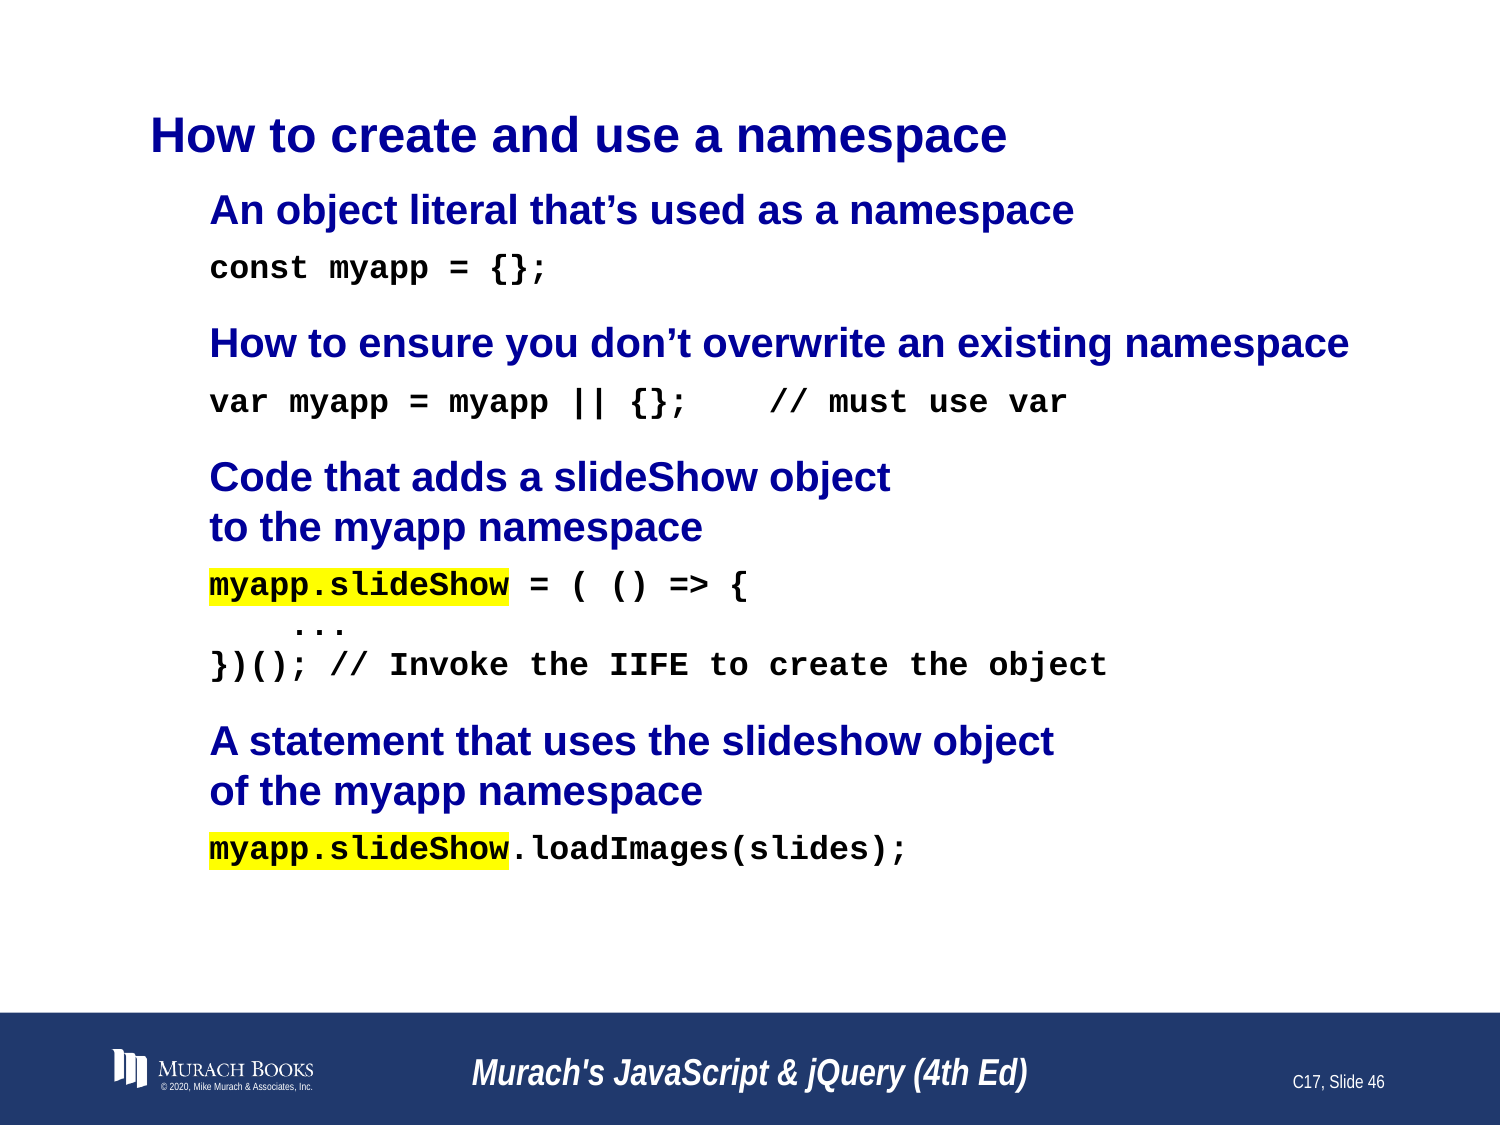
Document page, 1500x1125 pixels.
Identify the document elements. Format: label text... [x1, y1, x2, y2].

footer © 2020, Mike Murach & Associates, Inc. [12, 1025, 463, 1100]
slide_number C17, Slide 46 [1087, 1025, 1400, 1100]
title How to create and use a namespace [150, 102, 1350, 164]
slide_number Murach's JavaScript & jQuery (4th Ed) [463, 1025, 1050, 1100]
list An object literal that’s used as a namespace const myapp = {}; How to ensure you don’t overwrite an existing namespace var myapp = myapp || {}; // must use var Code that adds a slideShow object to the myapp namespace myapp.slideShow = ( () => { ... })(); // Invoke the IIFE to create the object A statement that uses the slideshow object of the myapp namespace myapp.slideShow.loadImages(slides); [137, 174, 1375, 975]
